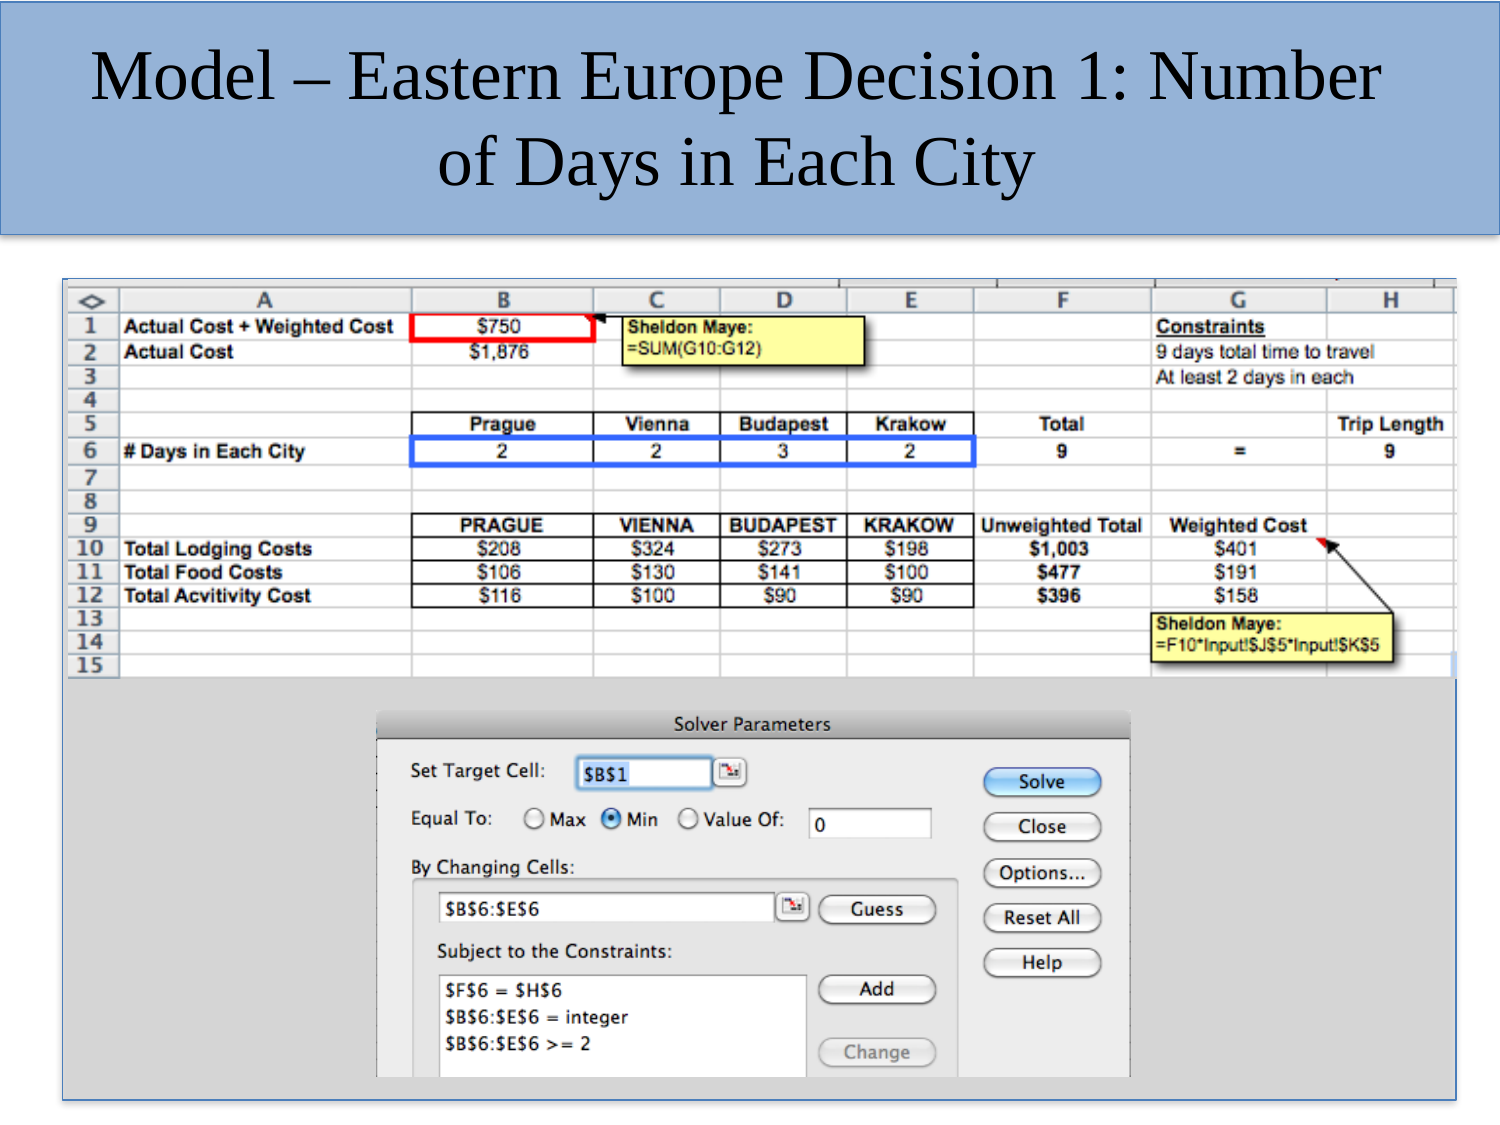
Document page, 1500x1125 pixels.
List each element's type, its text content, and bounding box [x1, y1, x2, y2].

text_box [0, 1, 1500, 235]
text_box [62, 279, 1477, 1069]
text_box Model – Eastern Europe Decision 1: Number of Days in Each City [62, 20, 1413, 208]
text_box [62, 1069, 1457, 1101]
picture [376, 710, 1131, 1078]
picture [68, 278, 1457, 679]
